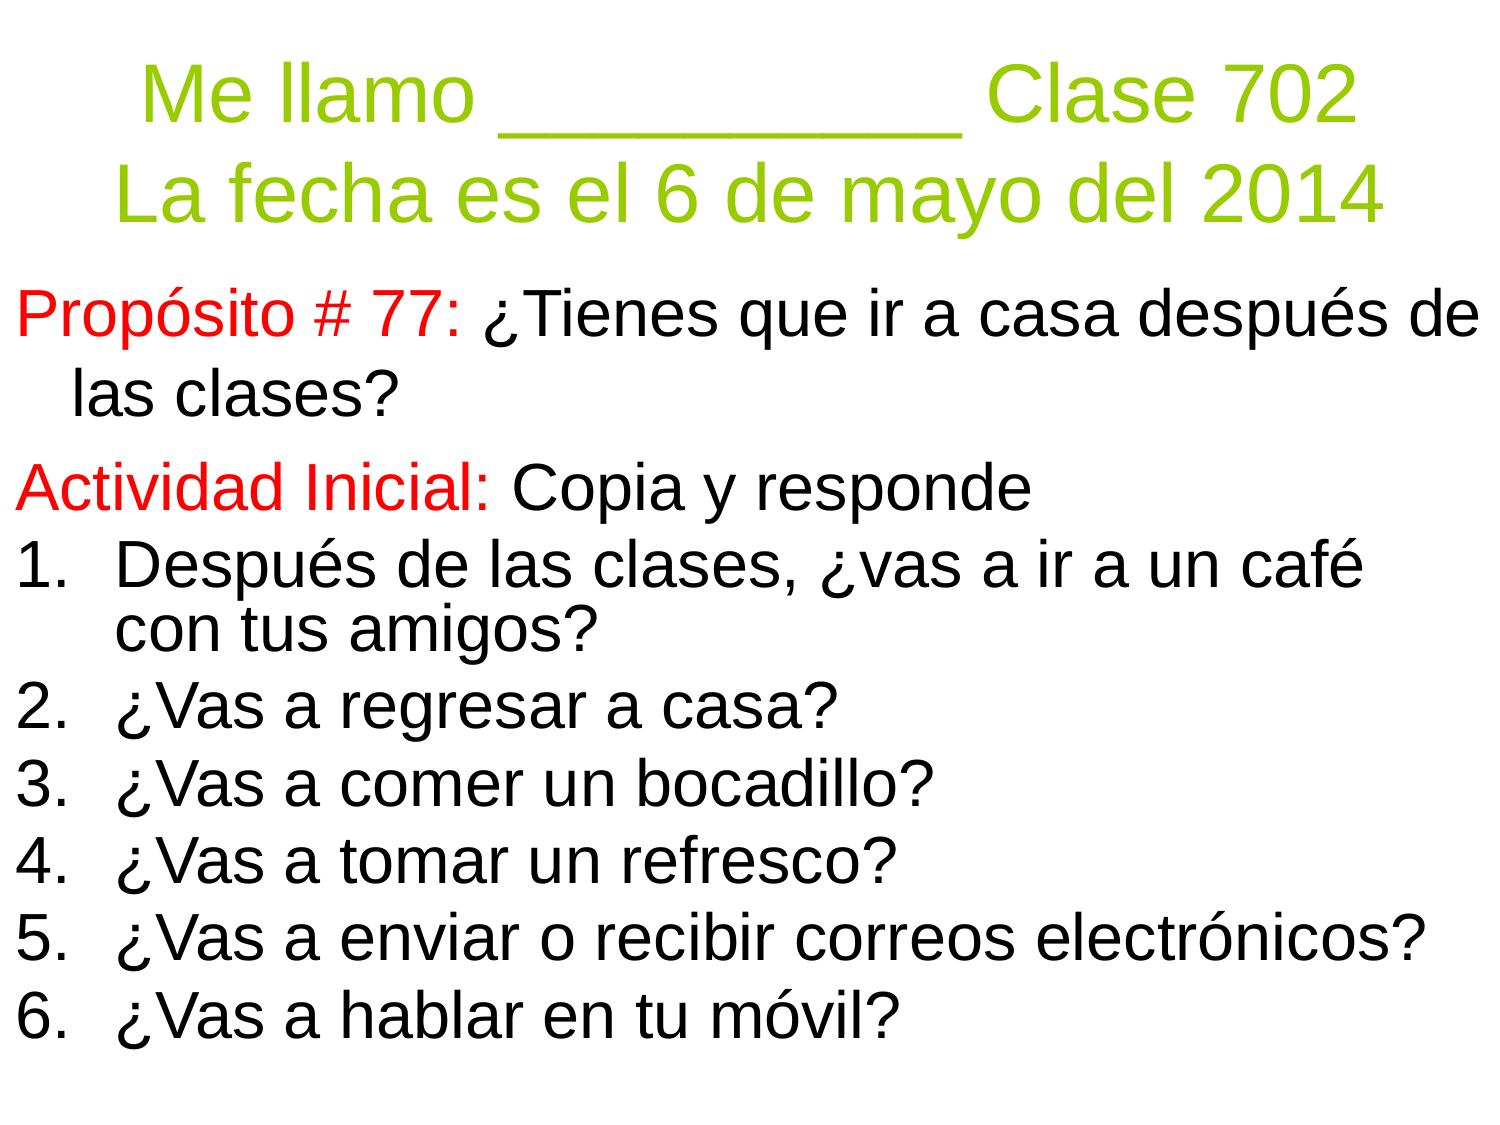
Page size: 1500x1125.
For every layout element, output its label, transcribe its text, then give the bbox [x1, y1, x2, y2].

title Me llamo __________ Clase 702 La fecha es el 6 de mayo del 2014 [75, 45, 1425, 233]
list Propósito # 77: ¿Tienes que ir a casa después de las clases? Actividad Inicial: Copia y responde Después de las clases, ¿vas a ir a un café con tus amigos? ¿Vas a regresar a casa? ¿Vas a comer un bocadillo? ¿Vas a tomar un refresco? ¿Vas a enviar o recibir correos electrónicos? ¿Vas a hablar en tu móvil? [0, 262, 1500, 1005]
